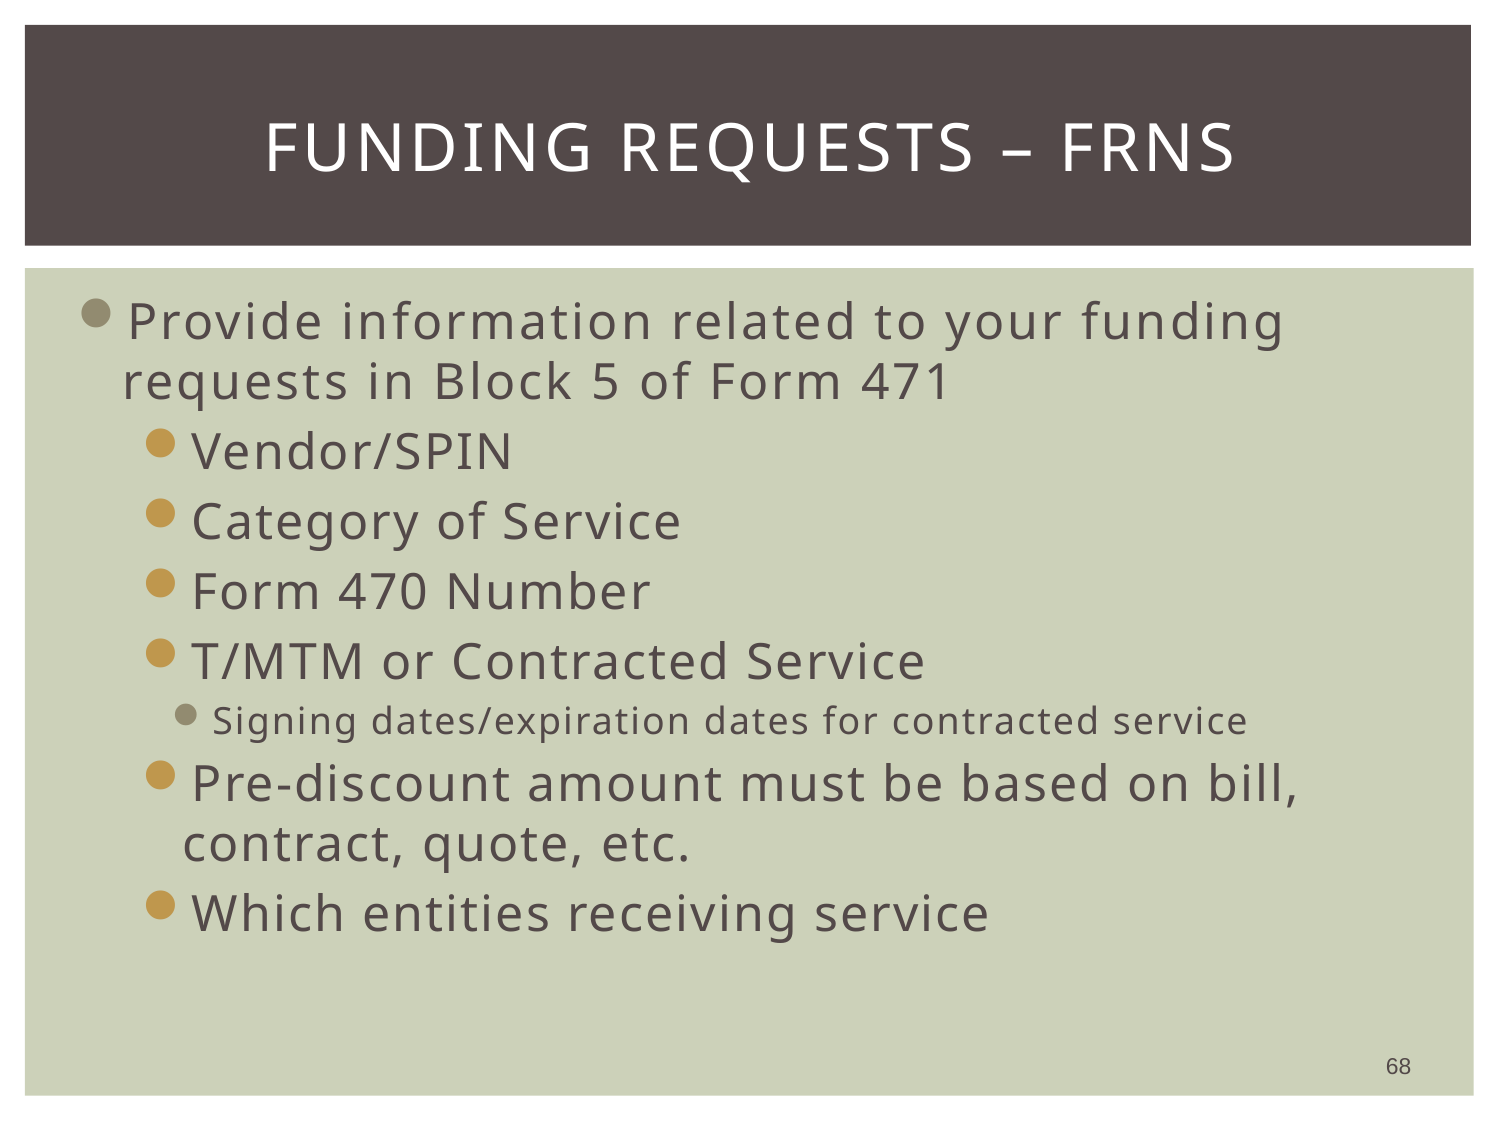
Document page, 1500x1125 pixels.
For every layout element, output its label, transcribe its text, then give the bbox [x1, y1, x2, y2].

title Funding Requests – FRNs [62, 58, 1438, 232]
slide_number 68 [1349, 1041, 1448, 1089]
list Provide information related to your funding requests in Block 5 of Form 471 Vendor/SPIN Category of Service Form 470 Number T/MTM or Contracted Service Signing dates/expiration dates for contracted service Pre-discount amount must be based on bill, contract, quote, etc. Which entities receiving service [62, 282, 1442, 1005]
